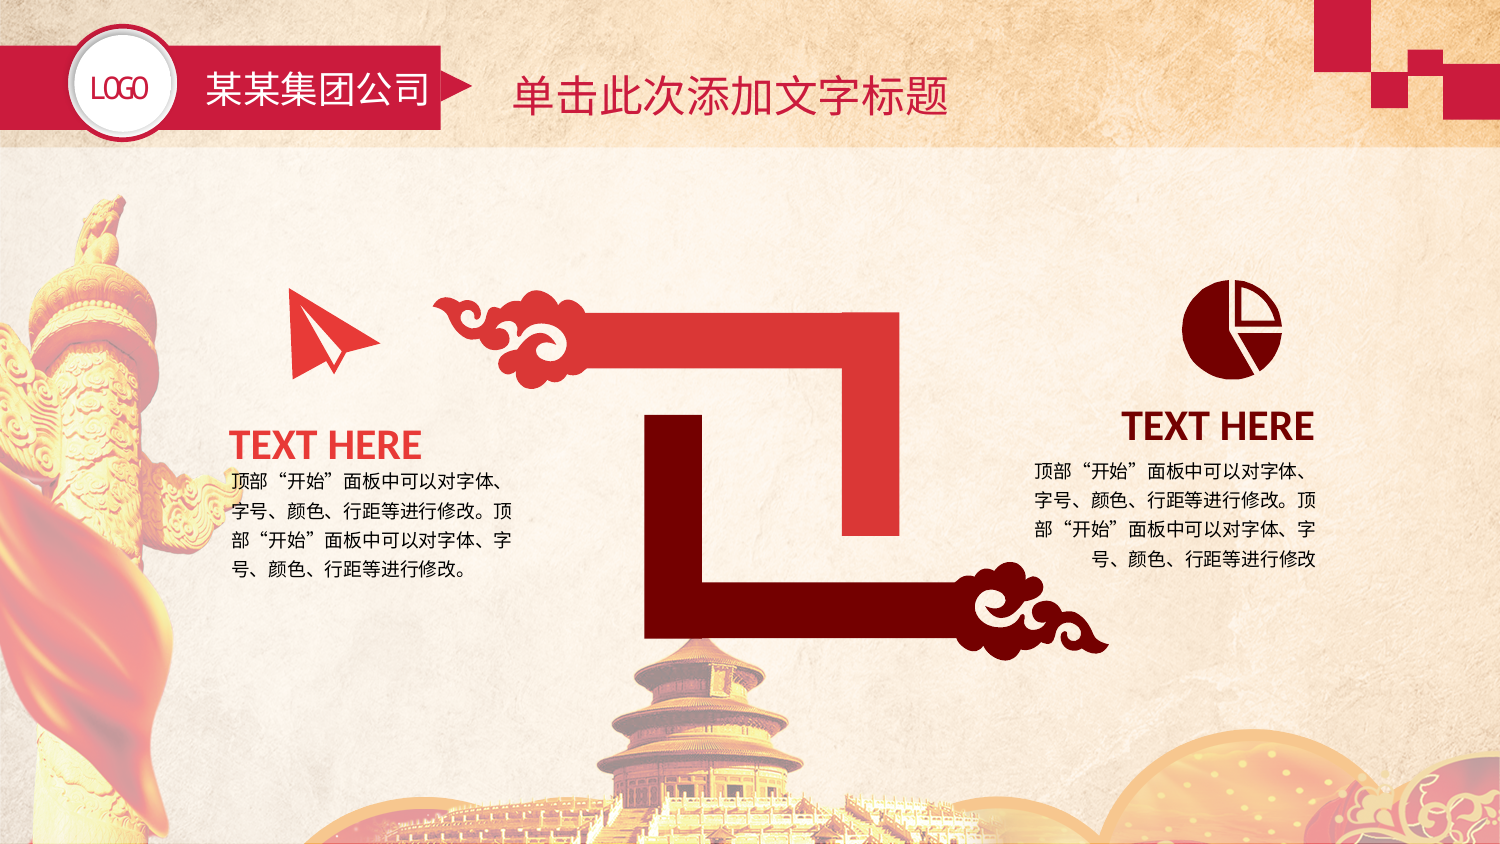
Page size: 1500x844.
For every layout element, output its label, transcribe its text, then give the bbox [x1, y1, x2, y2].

text_box 顶部“开始”面板中可以对字体、字号、颜色、行距等进行修改。顶部“开始”面板中可以对字体、字号、颜色、行距等进行修改。 [216, 476, 539, 588]
text_box [1234, 280, 1282, 327]
text_box TEXT HERE [214, 408, 432, 476]
text_box 顶部“开始”面板中可以对字体、字号、颜色、行距等进行修改。顶部“开始”面板中可以对字体、字号、颜色、行距等进行修改 [1109, 445, 1331, 578]
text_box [432, 289, 900, 537]
picture [0, 0, 1500, 147]
text_box [1181, 280, 1255, 380]
text_box TEXT HERE [1106, 389, 1330, 457]
picture [1371, 0, 1500, 72]
text_box [288, 288, 381, 380]
text_box [1237, 333, 1282, 372]
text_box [644, 414, 1109, 661]
